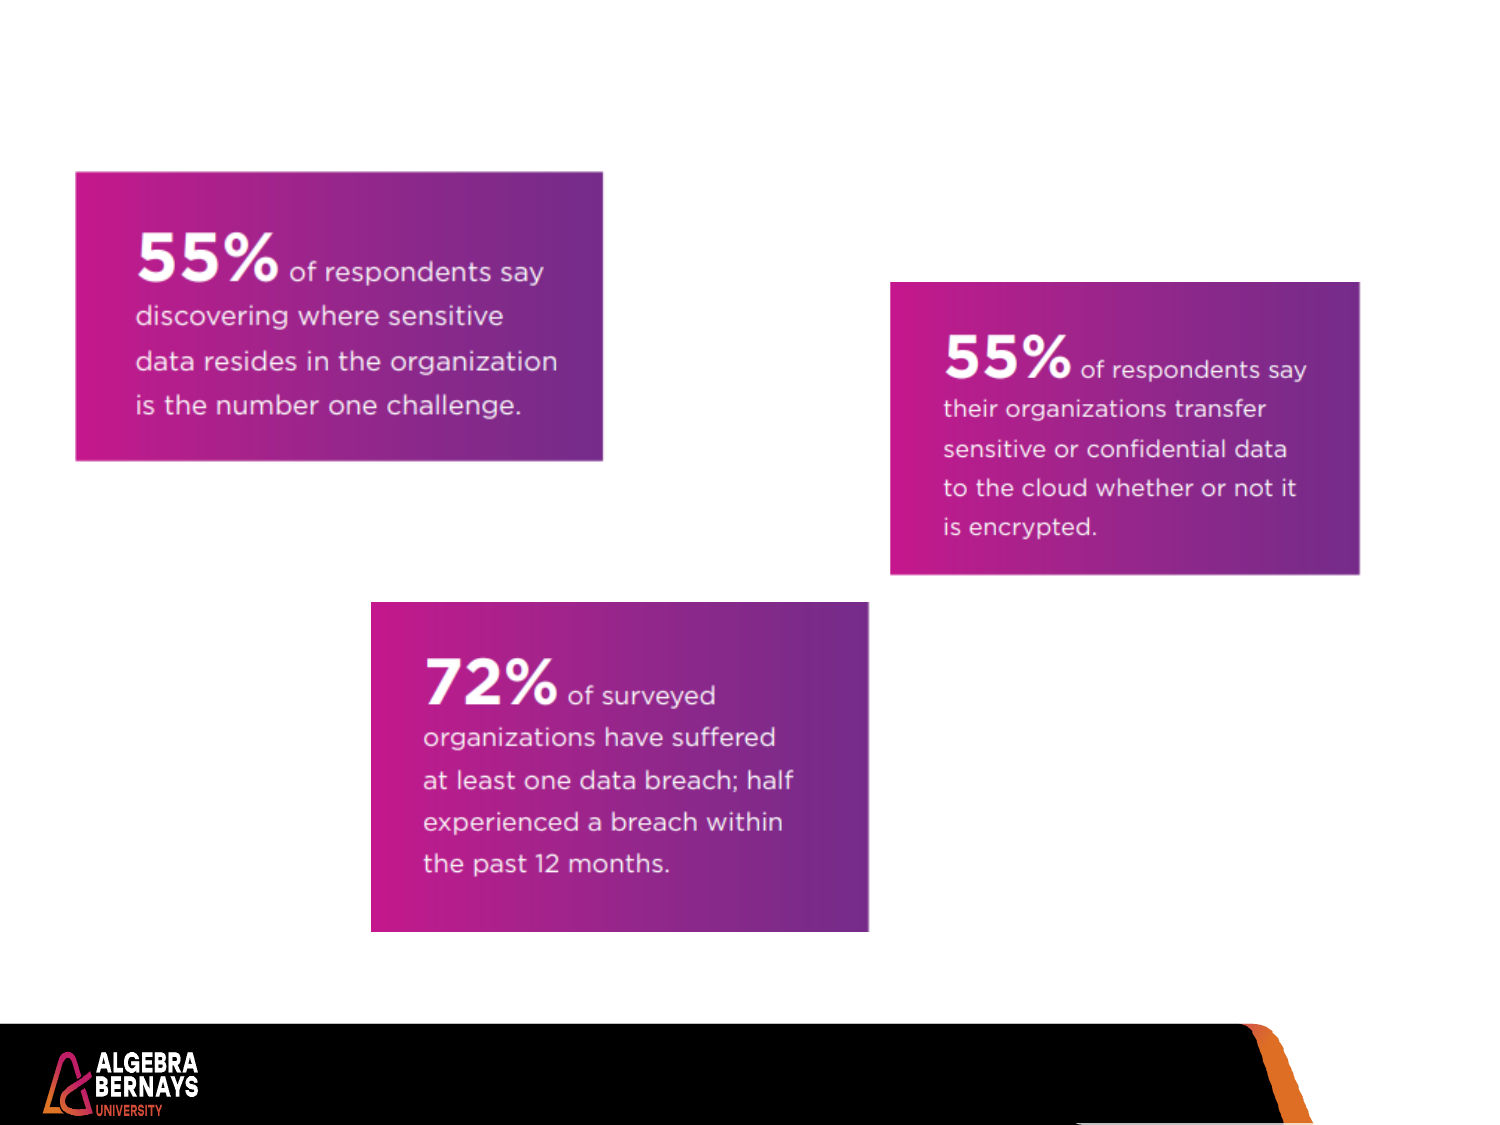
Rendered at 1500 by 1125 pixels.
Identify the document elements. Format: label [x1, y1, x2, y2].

picture [75, 170, 611, 468]
picture [888, 282, 1366, 578]
picture [371, 601, 871, 932]
picture [0, 1023, 1468, 1125]
